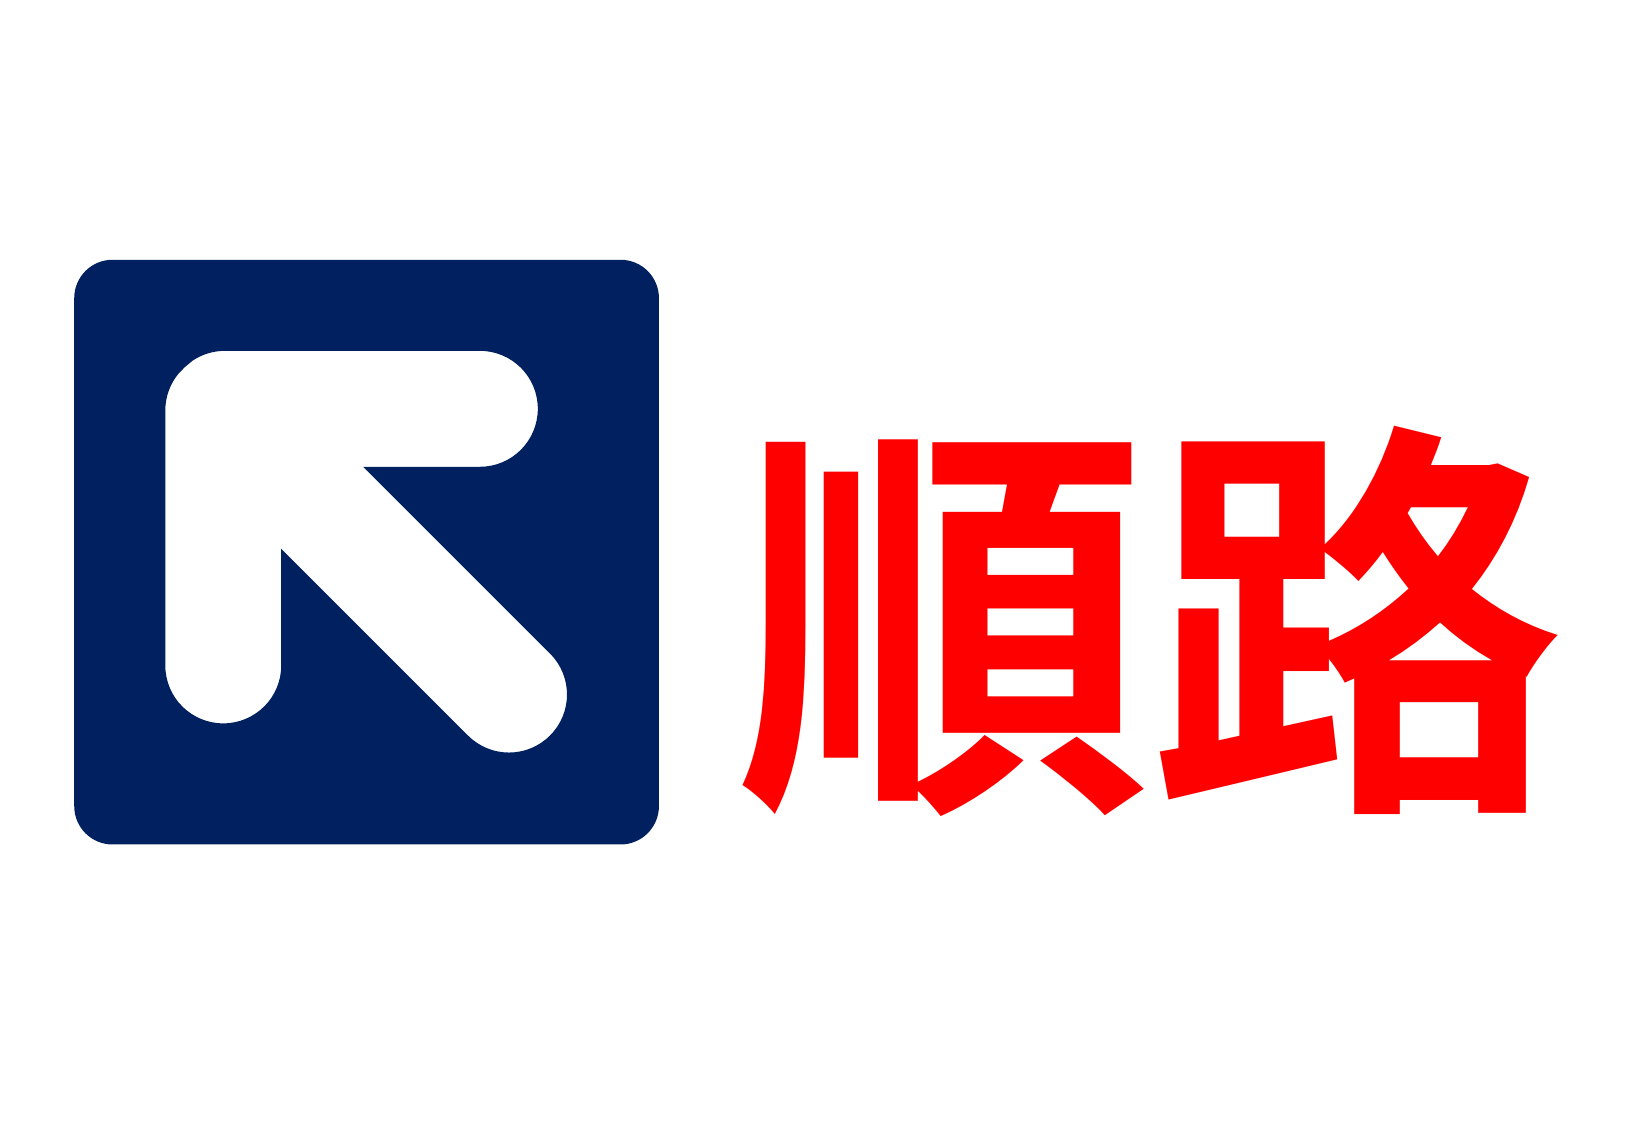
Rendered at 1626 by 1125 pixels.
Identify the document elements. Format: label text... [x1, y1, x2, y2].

text_box [72, 257, 662, 847]
text_box 順路 [720, 356, 1580, 869]
